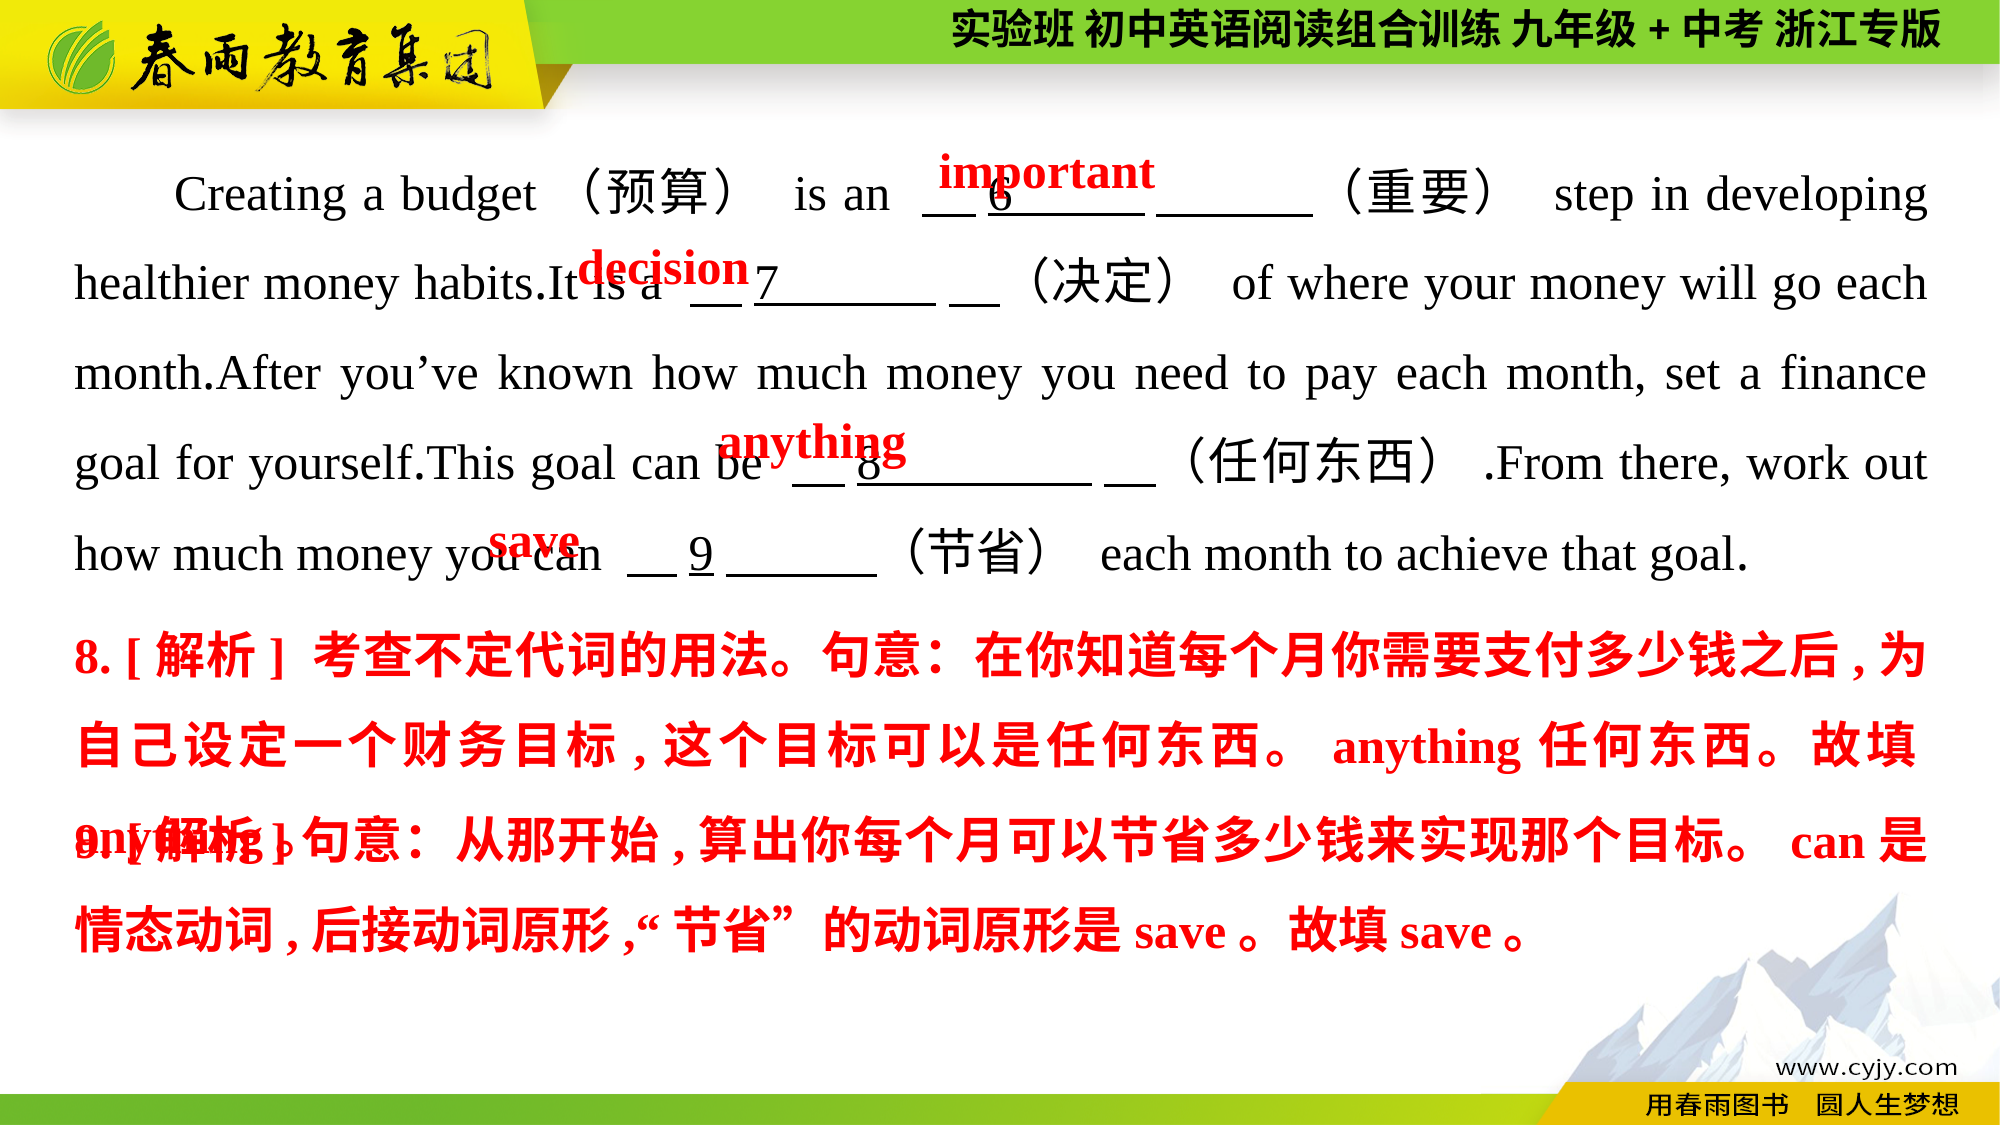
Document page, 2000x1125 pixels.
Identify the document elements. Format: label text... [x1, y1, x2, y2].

text_box 8. [解析] 考查不定代词的用法。句意：在你知道每个月你需要支付多少钱之后,为自己设定一个财务目标,这个目标可以是任何东西。anything任何东西。故填anything。 [59, 585, 1944, 771]
text_box save [473, 500, 596, 576]
text_box 9. [解析]句意：从那开始,算出你每个月可以节省多少钱来实现那个目标。can是情态动词,后接动词原形,“节省”的动词原形是save。故填save。 [59, 771, 1944, 967]
text_box anything [702, 401, 922, 477]
picture [0, 0, 2000, 1125]
text_box important [911, 130, 1171, 206]
text_box decision [562, 226, 765, 302]
list Creating a budget（预算） is an 6 （重要） step in developing healthier money habits.It is a 7 （决定） of where your money will go each month.After you’ve known how much money you need to pay each month, set a finance goal for yourself.This goal can be 8 （任何东西）.From there, work out how much money you can 9 （节省） each month to achieve that goal. [59, 122, 1944, 585]
